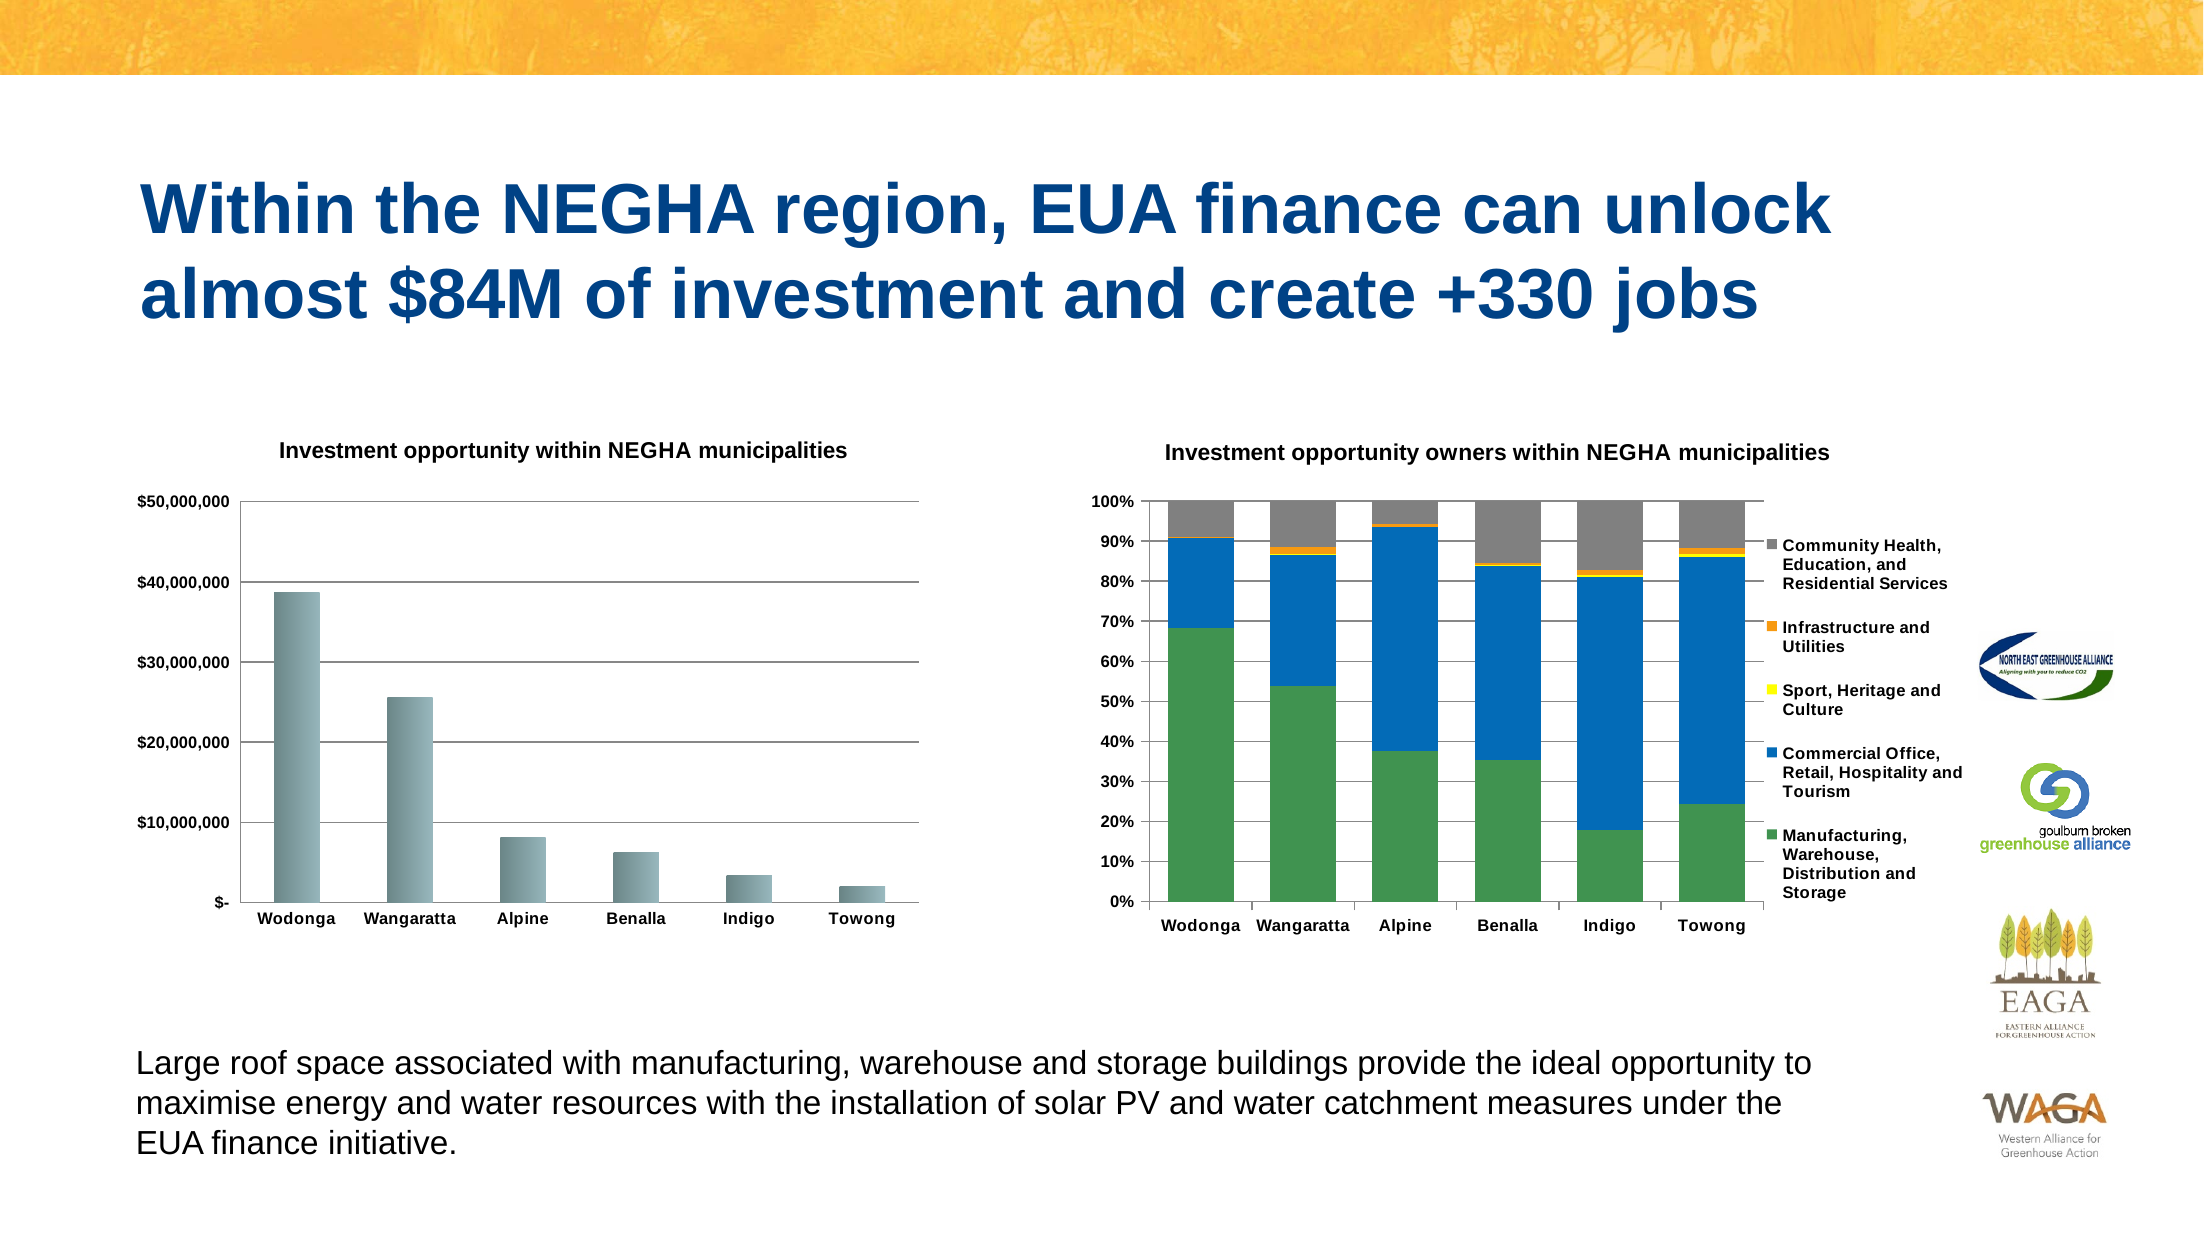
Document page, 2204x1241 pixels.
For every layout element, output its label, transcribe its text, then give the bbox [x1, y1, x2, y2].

picture [1986, 906, 2104, 1041]
picture [0, 0, 2204, 75]
picture [1975, 760, 2137, 855]
title Within the NEGHA region, EUA finance can unlock almost $84M of investment and create +330 jobs [120, 52, 1965, 444]
text_box Large roof space associated with manufacturing, warehouse and storage buildings provide the ideal opportunity to maximise energy and water resources with the installation of solar PV and water catchment measures under the EUA finance initiative. [121, 1033, 1844, 1169]
picture [1977, 628, 2115, 703]
chart [1053, 407, 1976, 963]
chart [132, 407, 1020, 999]
picture [1968, 1076, 2129, 1172]
